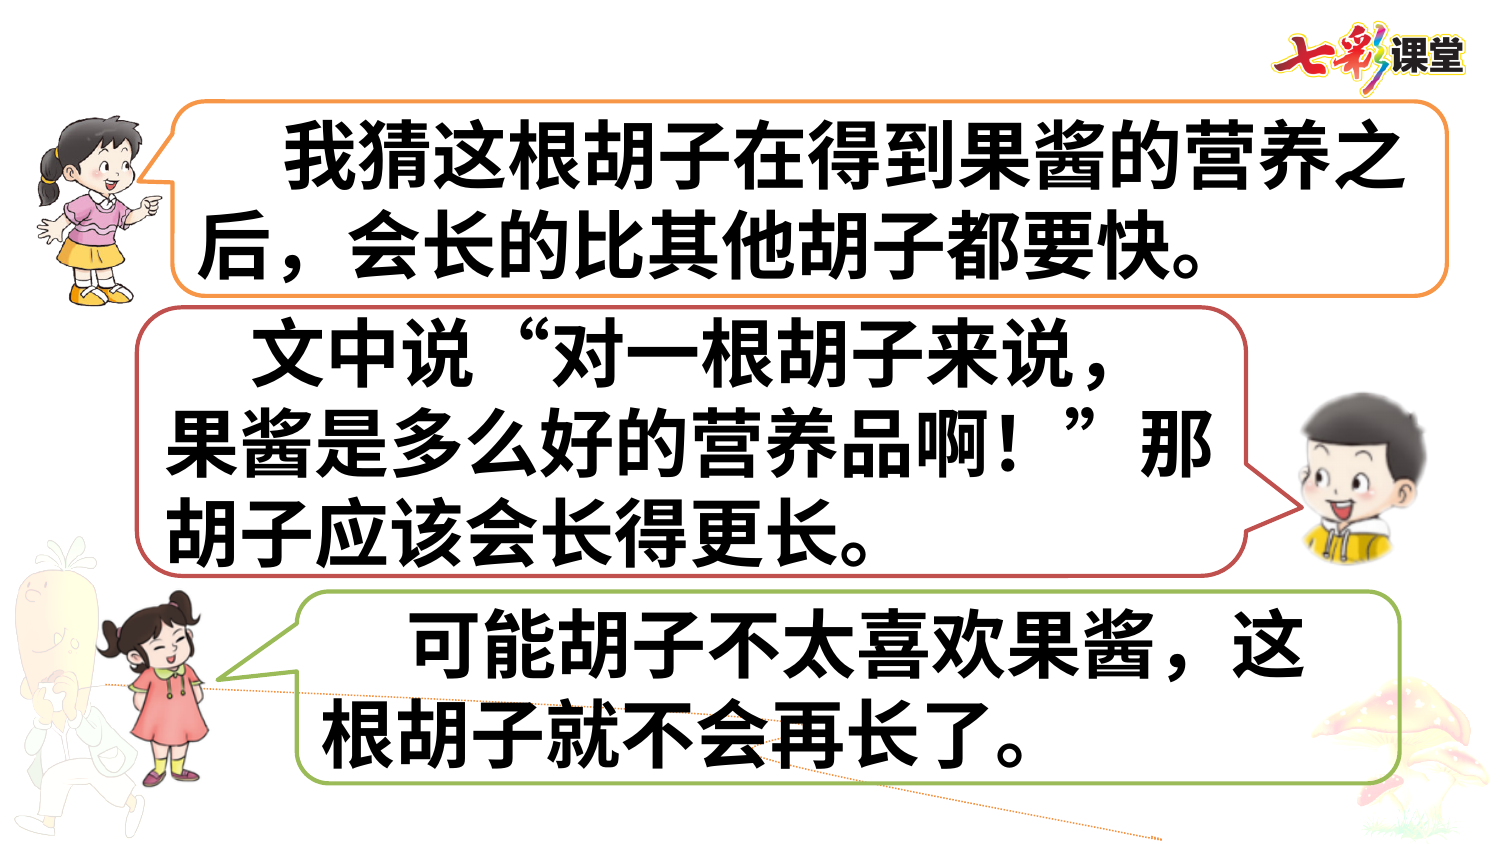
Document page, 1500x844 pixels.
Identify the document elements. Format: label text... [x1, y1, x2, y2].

picture [1269, 372, 1448, 578]
text_box 可能胡子不太喜欢果酱，这根胡子就不会再长了。 [237, 589, 1402, 786]
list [25, 102, 166, 313]
text_box 我猜这根胡子在得到果酱的营养之后，会长的比其他胡子都要快。 [171, 99, 1449, 298]
text_box 文中说“对一根胡子来说，果酱是多么好的营养品啊！”那胡子应该会长得更长。 [134, 305, 1264, 579]
picture [89, 573, 232, 790]
picture [1269, 20, 1468, 98]
